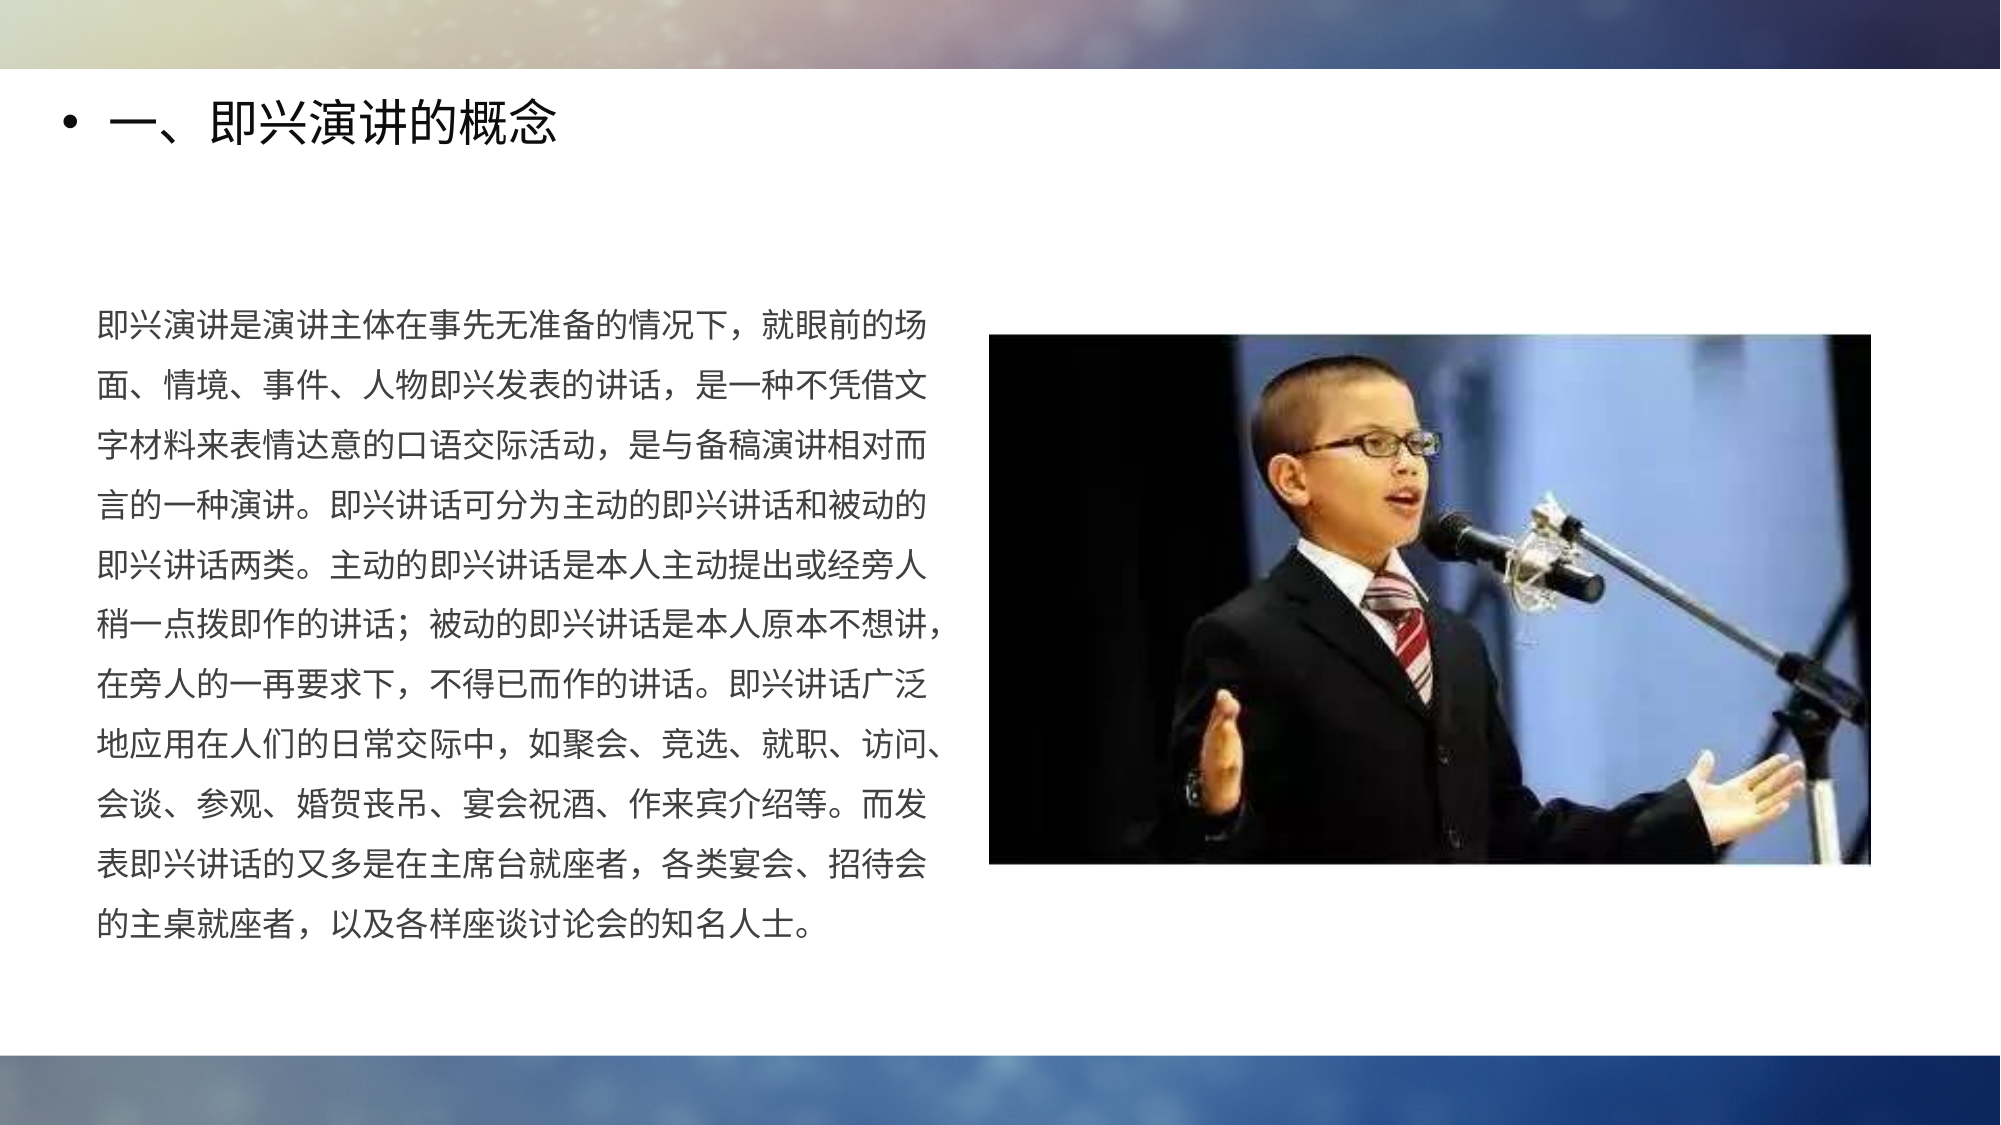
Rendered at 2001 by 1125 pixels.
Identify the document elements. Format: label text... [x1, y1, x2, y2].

picture [989, 333, 1871, 867]
text_box 即兴演讲是演讲主体在事先无准备的情况下，就眼前的场面、情境、事件、人物即兴发表的讲话，是一种不凭借文字材料来表情达意的口语交际活动，是与备稿演讲相对而言的一种演讲。即兴讲话可分为主动的即兴讲话和被动的即兴讲话两类。主动的即兴讲话是本人主动提出或经旁人稍一点拨即作的讲话；被动的即兴讲话是本人原本不想讲，在旁人的一再要求下，不得已而作的讲话。即兴讲话广泛地应用在人们的日常交际中，如聚会、竞选、就职、访问、会谈、参观、婚贺丧吊、宴会祝酒、作来宾介绍等。而发表即兴讲话的又多是在主席台就座者，各类宴会、招待会的主桌就座者，以及各样座谈讨论会的知名人士。 [81, 276, 976, 951]
text_box 一、即兴演讲的概念 [46, 84, 794, 160]
picture [0, 0, 2000, 69]
picture [0, 1056, 2000, 1125]
